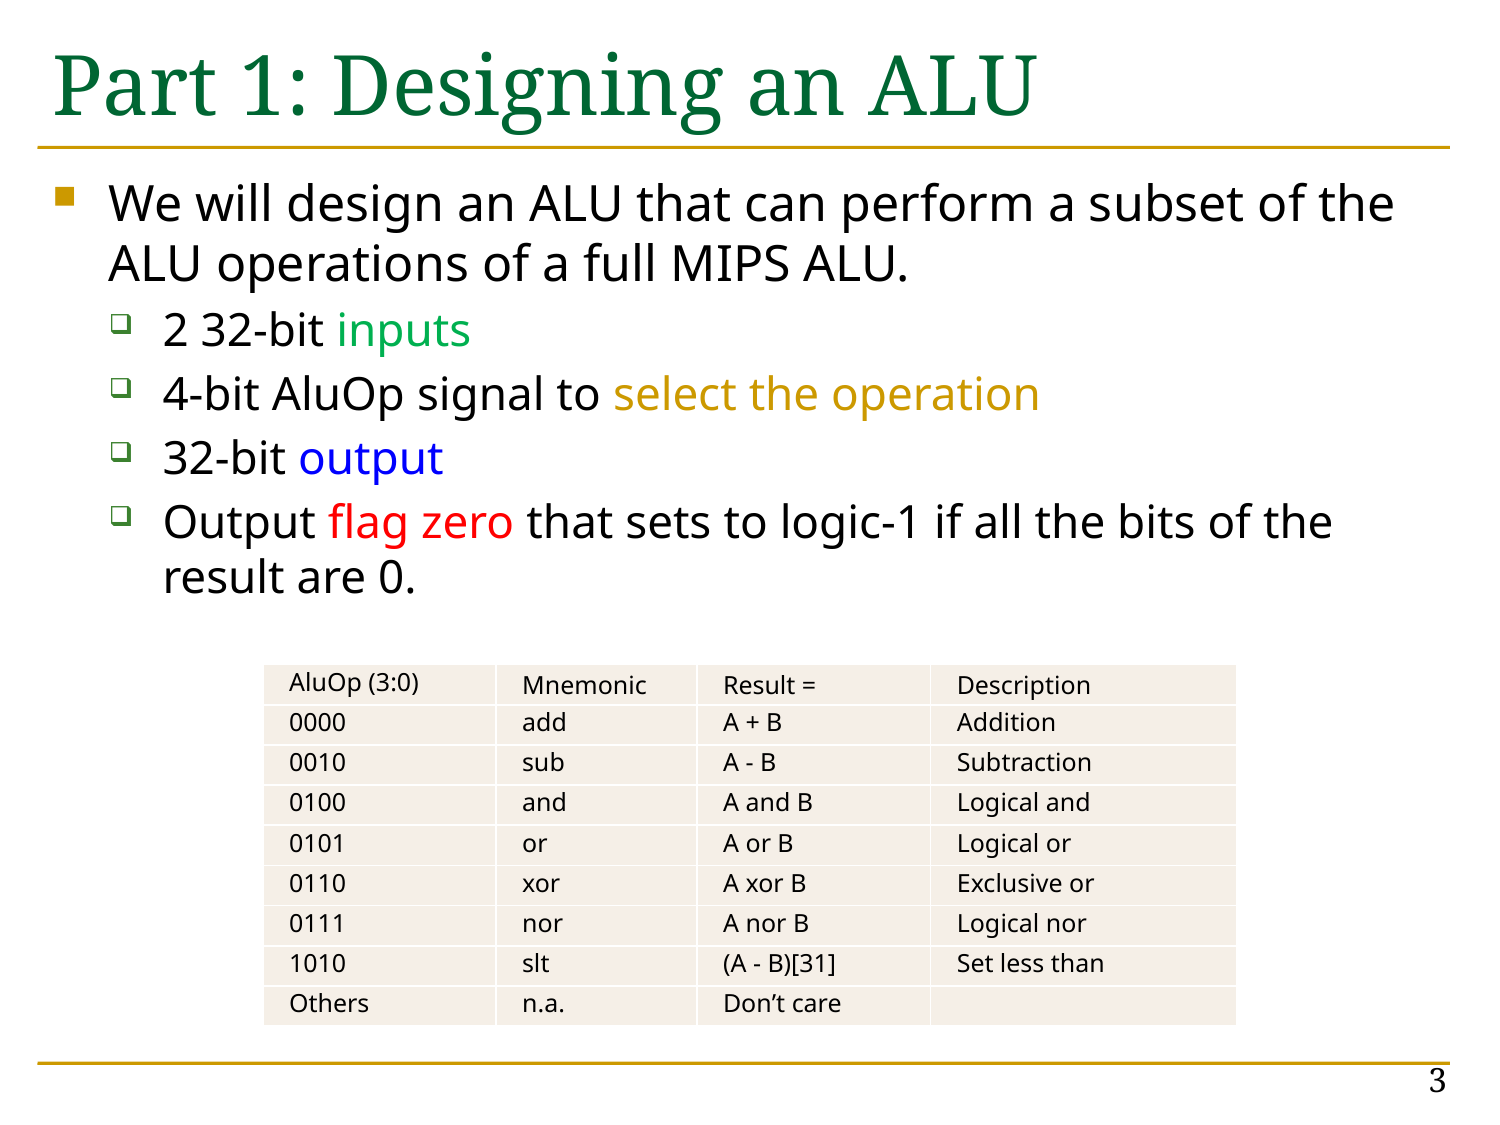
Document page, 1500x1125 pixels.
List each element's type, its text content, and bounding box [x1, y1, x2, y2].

table_cell Set less than [931, 947, 1236, 985]
table_cell or [497, 826, 696, 865]
table_cell Others [264, 987, 495, 1025]
table_cell xor [497, 866, 696, 905]
table_cell Logical and [931, 786, 1236, 824]
table_cell Exclusive or [931, 866, 1236, 905]
table_cell Don’t care [698, 987, 930, 1025]
table_cell [931, 987, 1236, 1025]
table_cell A nor B [698, 906, 930, 945]
table_header Description [931, 665, 1236, 704]
table_cell A + B [698, 706, 930, 744]
table_header Mnemonic [497, 665, 696, 704]
table_cell slt [497, 947, 696, 985]
table_cell add [497, 706, 696, 744]
table_cell 0110 [264, 866, 495, 905]
table_cell and [497, 786, 696, 824]
table_cell 0111 [264, 906, 495, 945]
table_cell n.a. [497, 987, 696, 1025]
table_cell Subtraction [931, 746, 1236, 784]
table_header Result = [698, 665, 930, 704]
list We will design an ALU that can perform a subset of the ALU operations of a full MIPS ALU. 2 32-bit inputs 4-bit AluOp signal to select the operation 32-bit output Output flag zero that sets to logic-1 if all the bits of the result are 0. [37, 163, 1450, 1016]
table_cell A - B [698, 746, 930, 784]
title Part 1: Designing an ALU [37, 24, 1450, 163]
slide_number 3 [1111, 1036, 1462, 1112]
table_cell 0000 [264, 706, 495, 744]
table_cell sub [497, 746, 696, 784]
table_cell A or B [698, 826, 930, 865]
table_cell (A - B)[31] [698, 947, 930, 985]
table_cell Addition [931, 706, 1236, 744]
table_cell A xor B [698, 866, 930, 905]
table_cell 0010 [264, 746, 495, 784]
table_cell Logical nor [931, 906, 1236, 945]
table_cell 0101 [264, 826, 495, 865]
table_cell 0100 [264, 786, 495, 824]
table_cell A and B [698, 786, 930, 824]
table_cell Logical or [931, 826, 1236, 865]
table_cell 1010 [264, 947, 495, 985]
table_cell nor [497, 906, 696, 945]
table_header AluOp (3:0) [264, 665, 495, 704]
